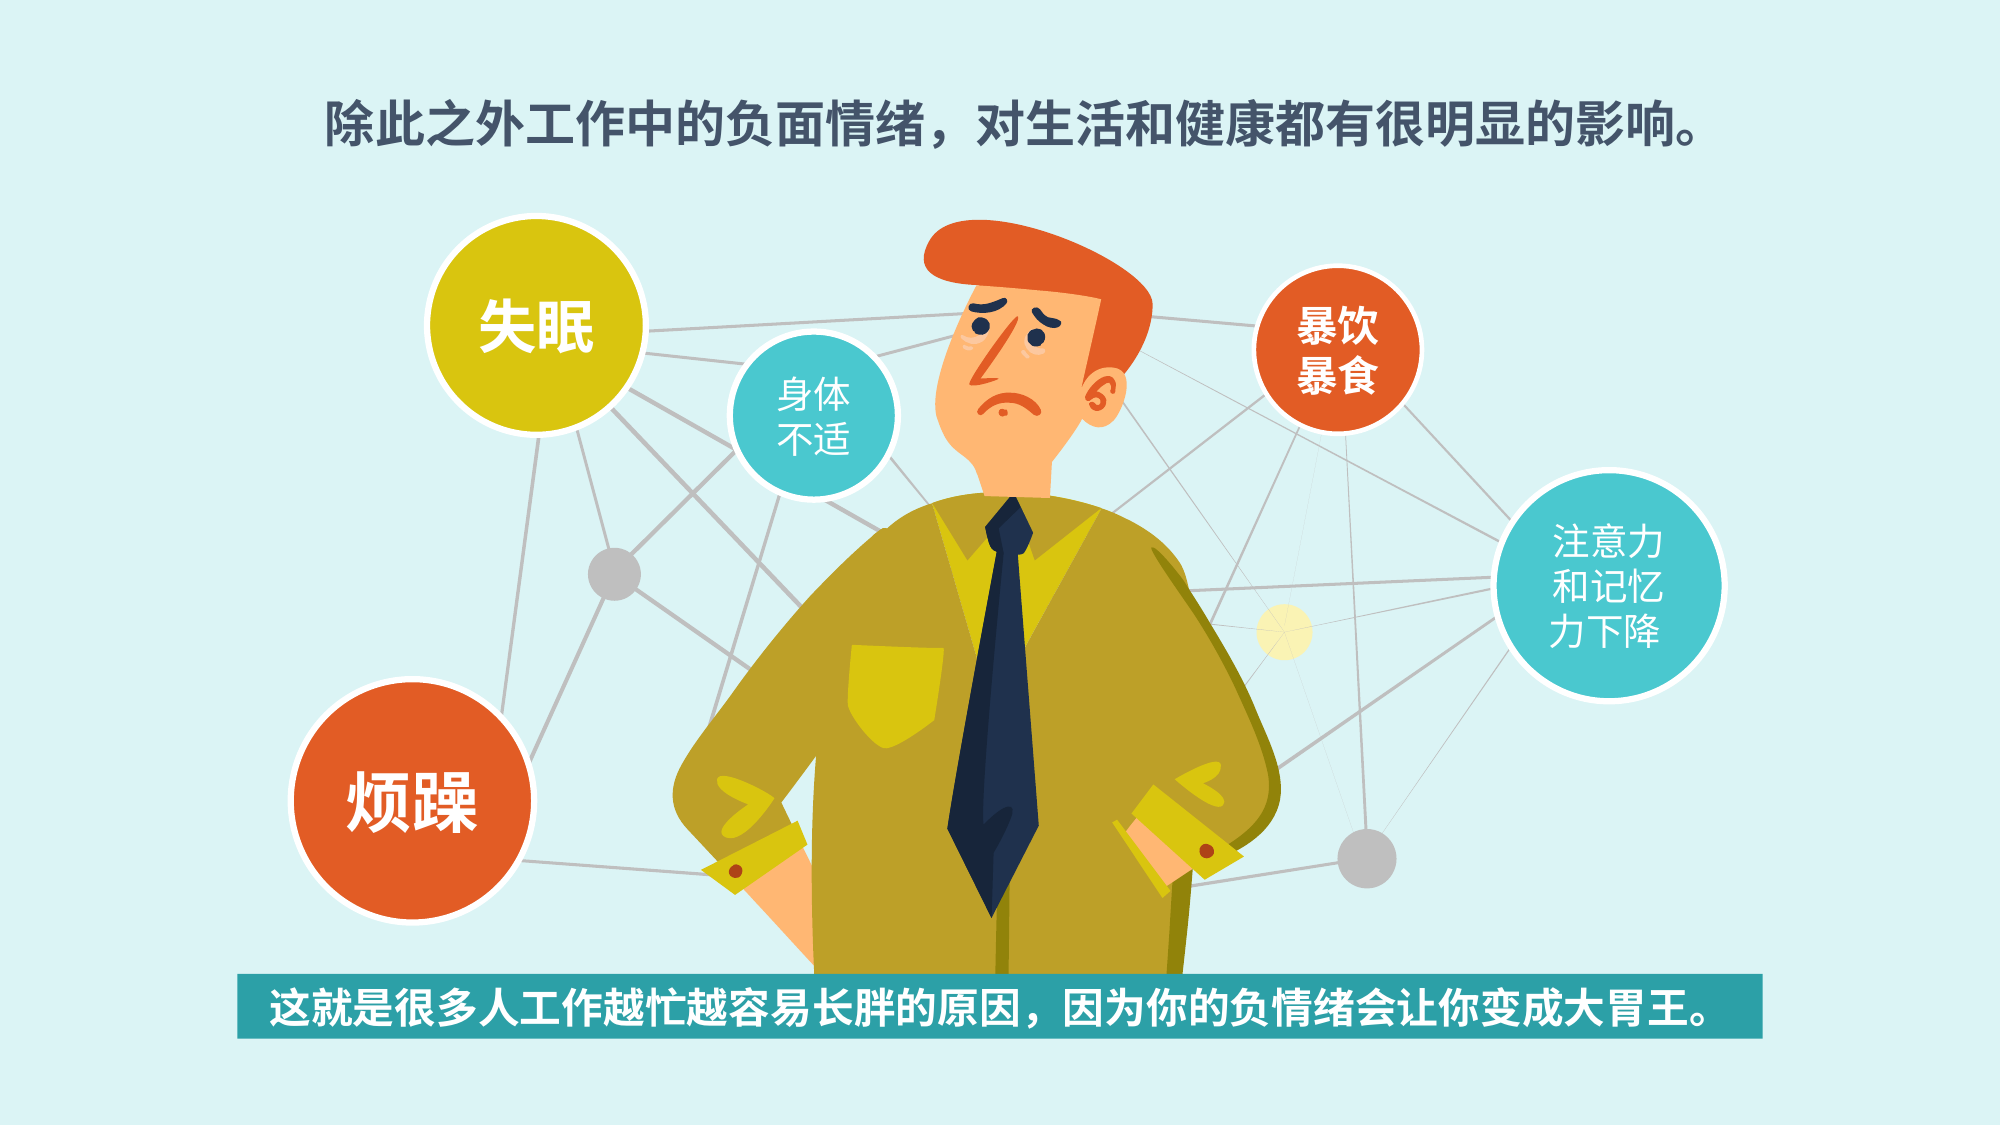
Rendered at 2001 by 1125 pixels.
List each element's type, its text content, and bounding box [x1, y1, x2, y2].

text_box 除此之外工作中的负面情绪，对生活和健康都有很明显的影响。 [286, 85, 1714, 161]
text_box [237, 181, 1763, 1040]
